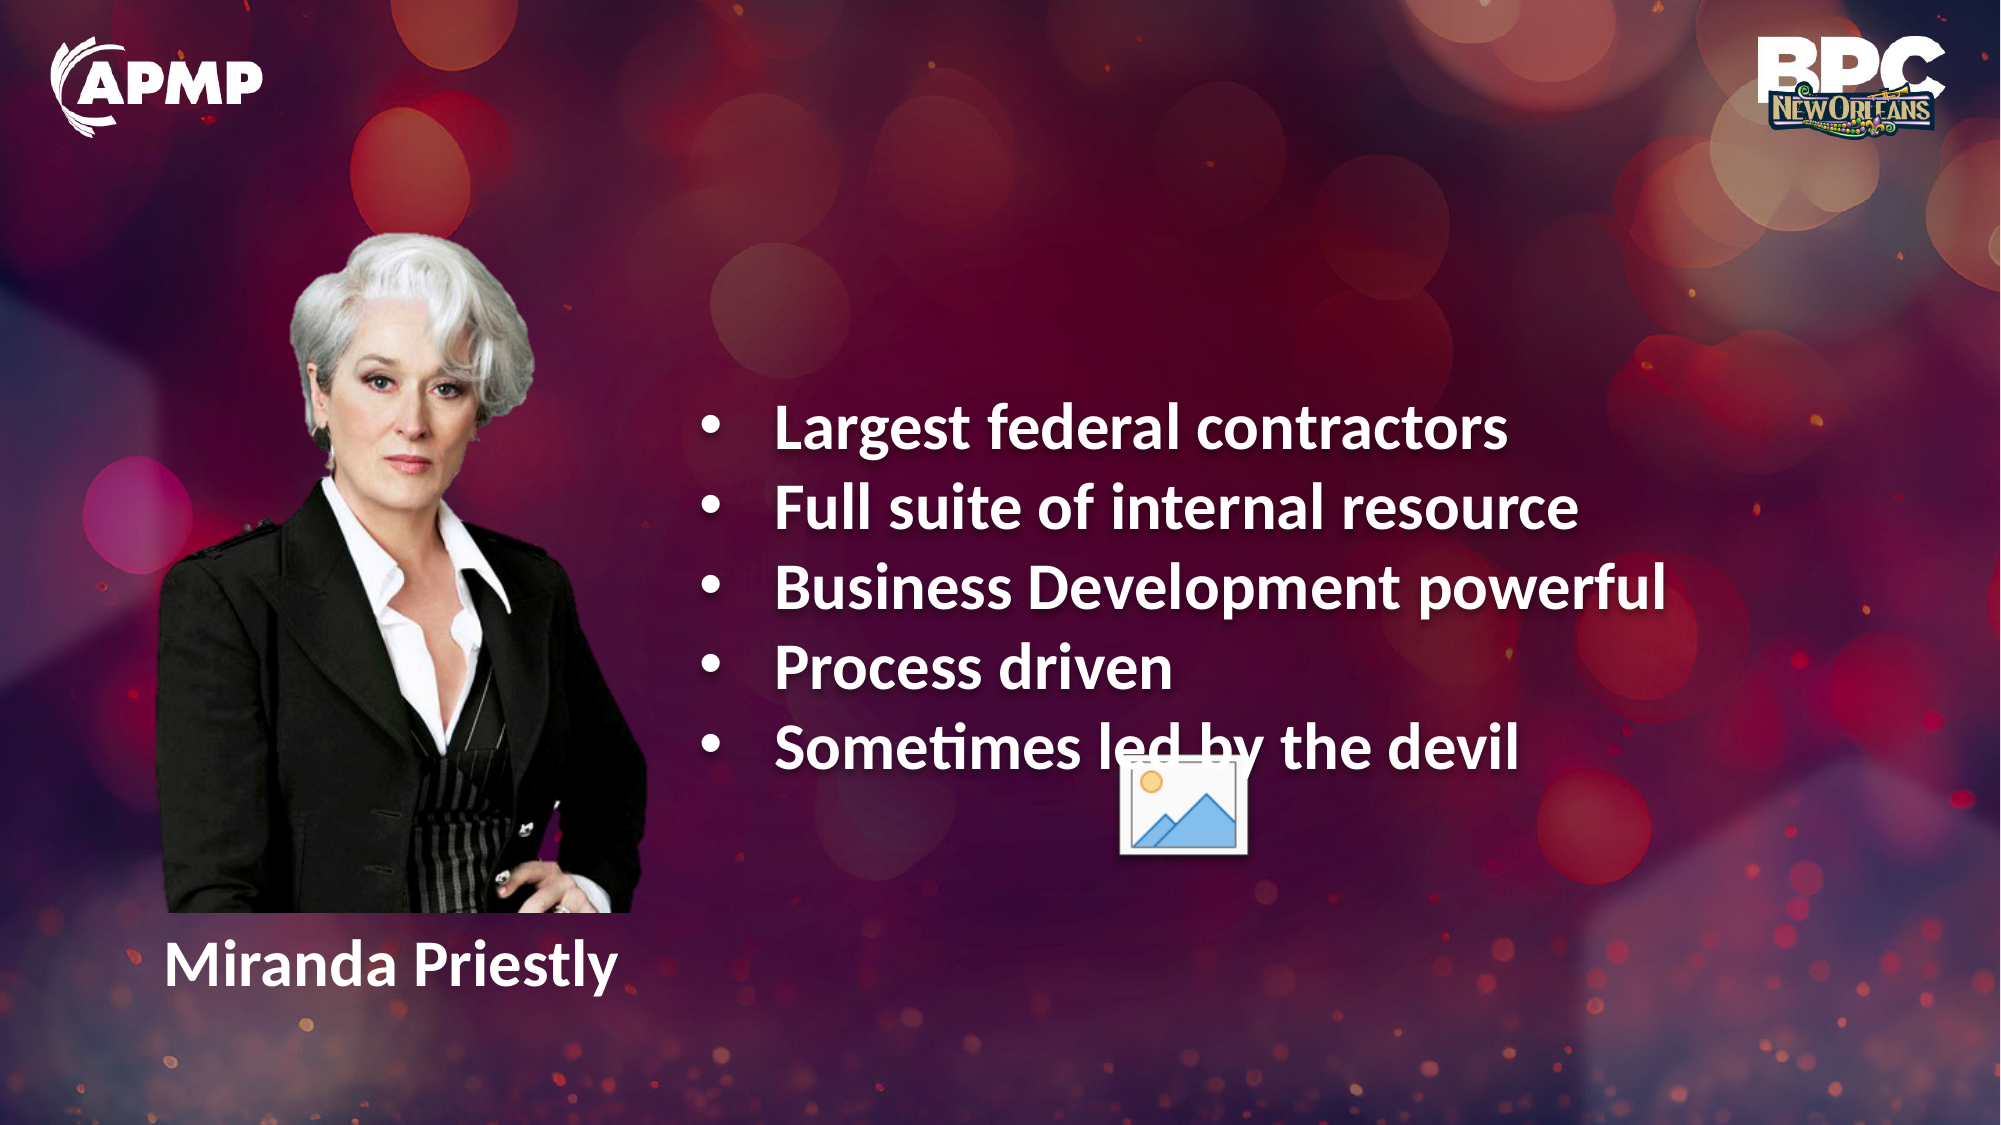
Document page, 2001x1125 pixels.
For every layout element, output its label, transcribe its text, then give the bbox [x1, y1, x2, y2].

picture [0, 0, 2001, 1125]
text_box Miranda Priestly [149, 913, 646, 1008]
